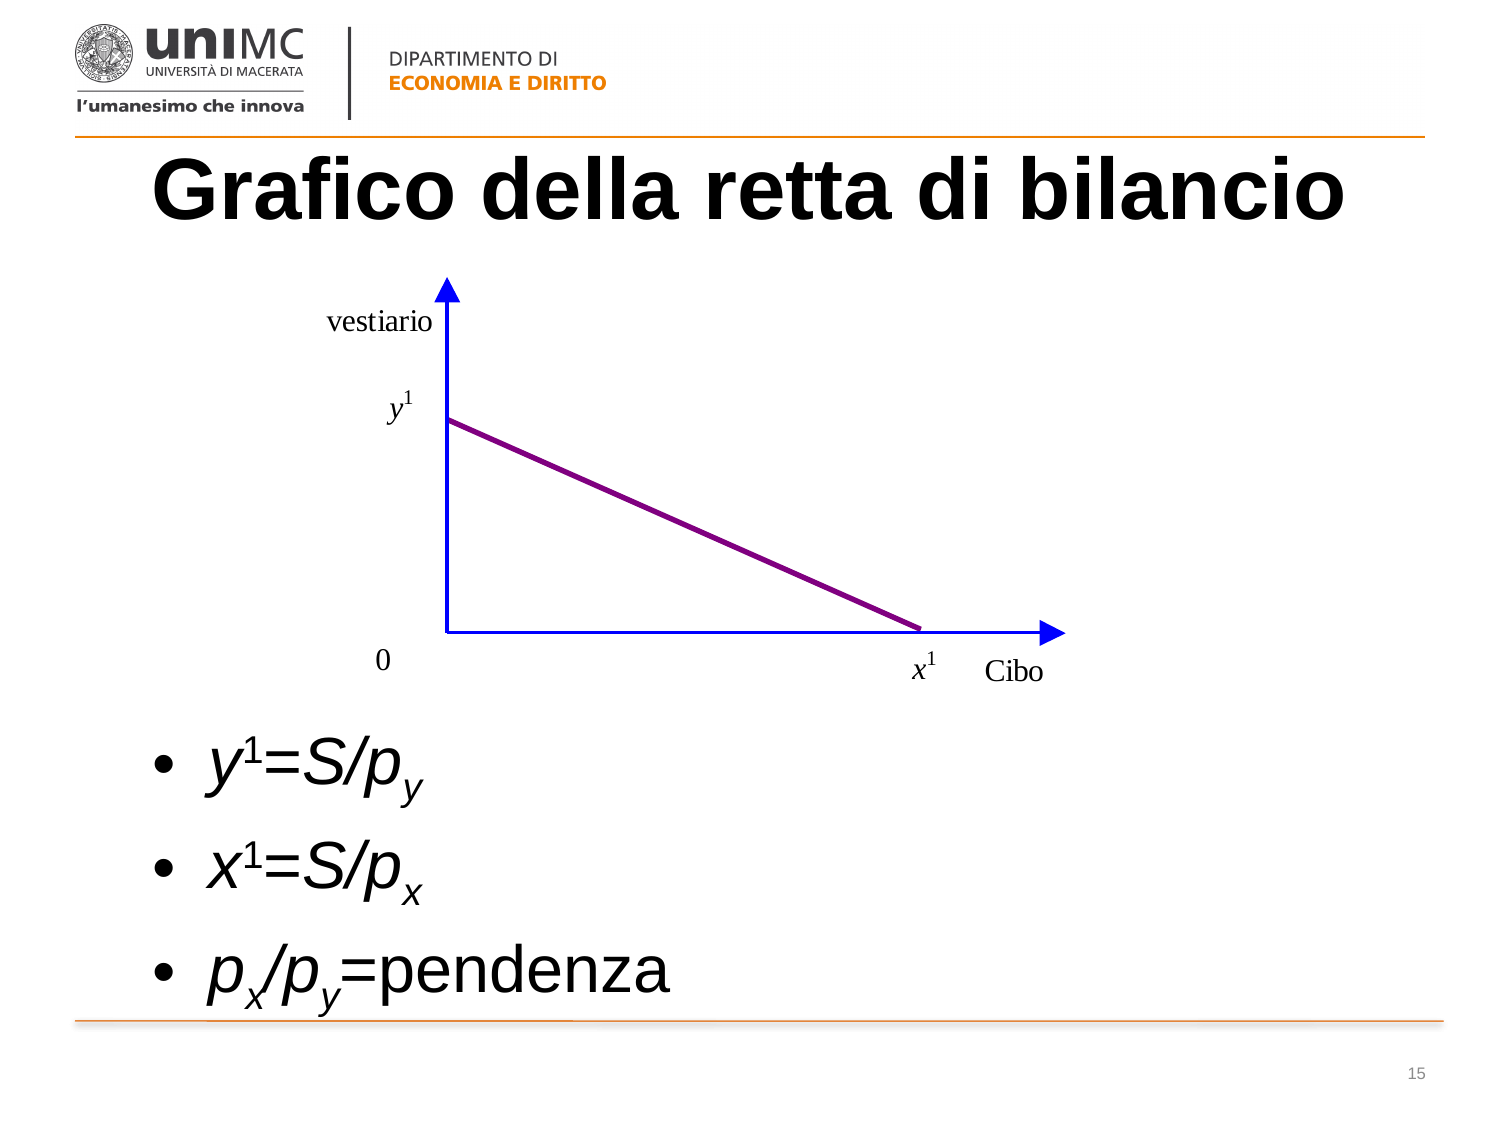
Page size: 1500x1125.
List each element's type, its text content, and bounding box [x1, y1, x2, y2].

title Grafico della retta di bilancio [112, 119, 1388, 251]
slide_number 15 [1091, 1042, 1442, 1103]
list y1=S/py x1=S/px px/py=pendenza [137, 709, 1413, 1056]
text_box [307, 271, 1156, 711]
picture [75, 24, 1425, 138]
